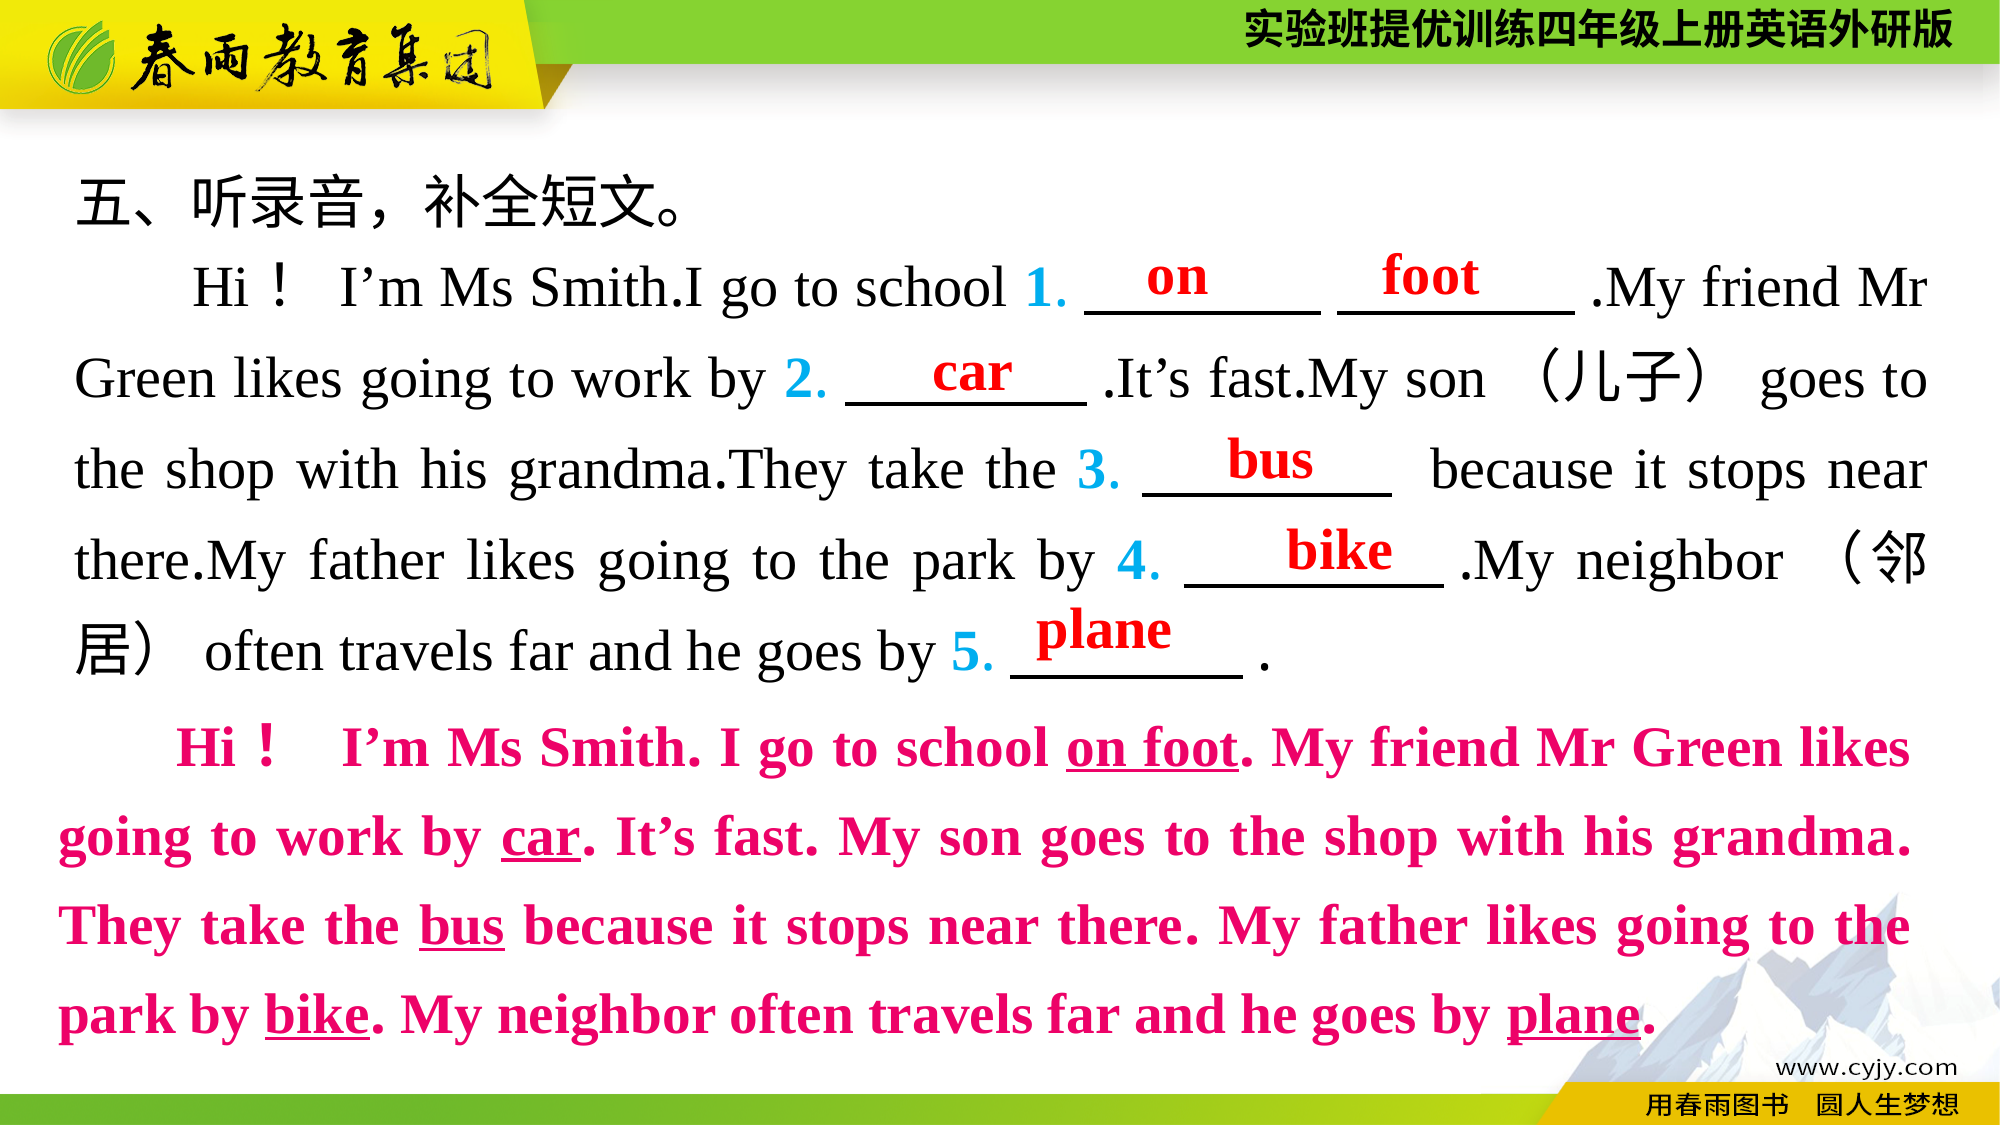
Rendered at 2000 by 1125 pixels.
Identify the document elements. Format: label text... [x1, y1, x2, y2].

text_box bus [1212, 413, 1330, 498]
text_box car [917, 324, 1029, 410]
text_box Hi！I’m Ms Smith.I go to school 1. .My friend Mr Green likes going to work by 2. .It’s fast.My son（儿子）goes to the shop with his grandma.They take the 3. because it stops near there.My father likes going to the park by 4. .My neighbor（邻居）often travels far and he goes by 5. . [59, 219, 1944, 690]
picture [0, 0, 2000, 1125]
text_box bike [1271, 503, 1409, 589]
list 五、听录音，补全短文。 [59, 122, 1944, 219]
text_box plane [1021, 582, 1188, 668]
text_box Hi！ I’m Ms Smith. I go to school on foot. My friend Mr Green likes going to work by car. It’s fast. My son goes to the shop with his grandma. They take the bus because it stops near there. My father likes going to the park by bike. My neighbor often travels far and he goes by plane. [43, 680, 1928, 1053]
text_box on foot [1132, 228, 1496, 314]
